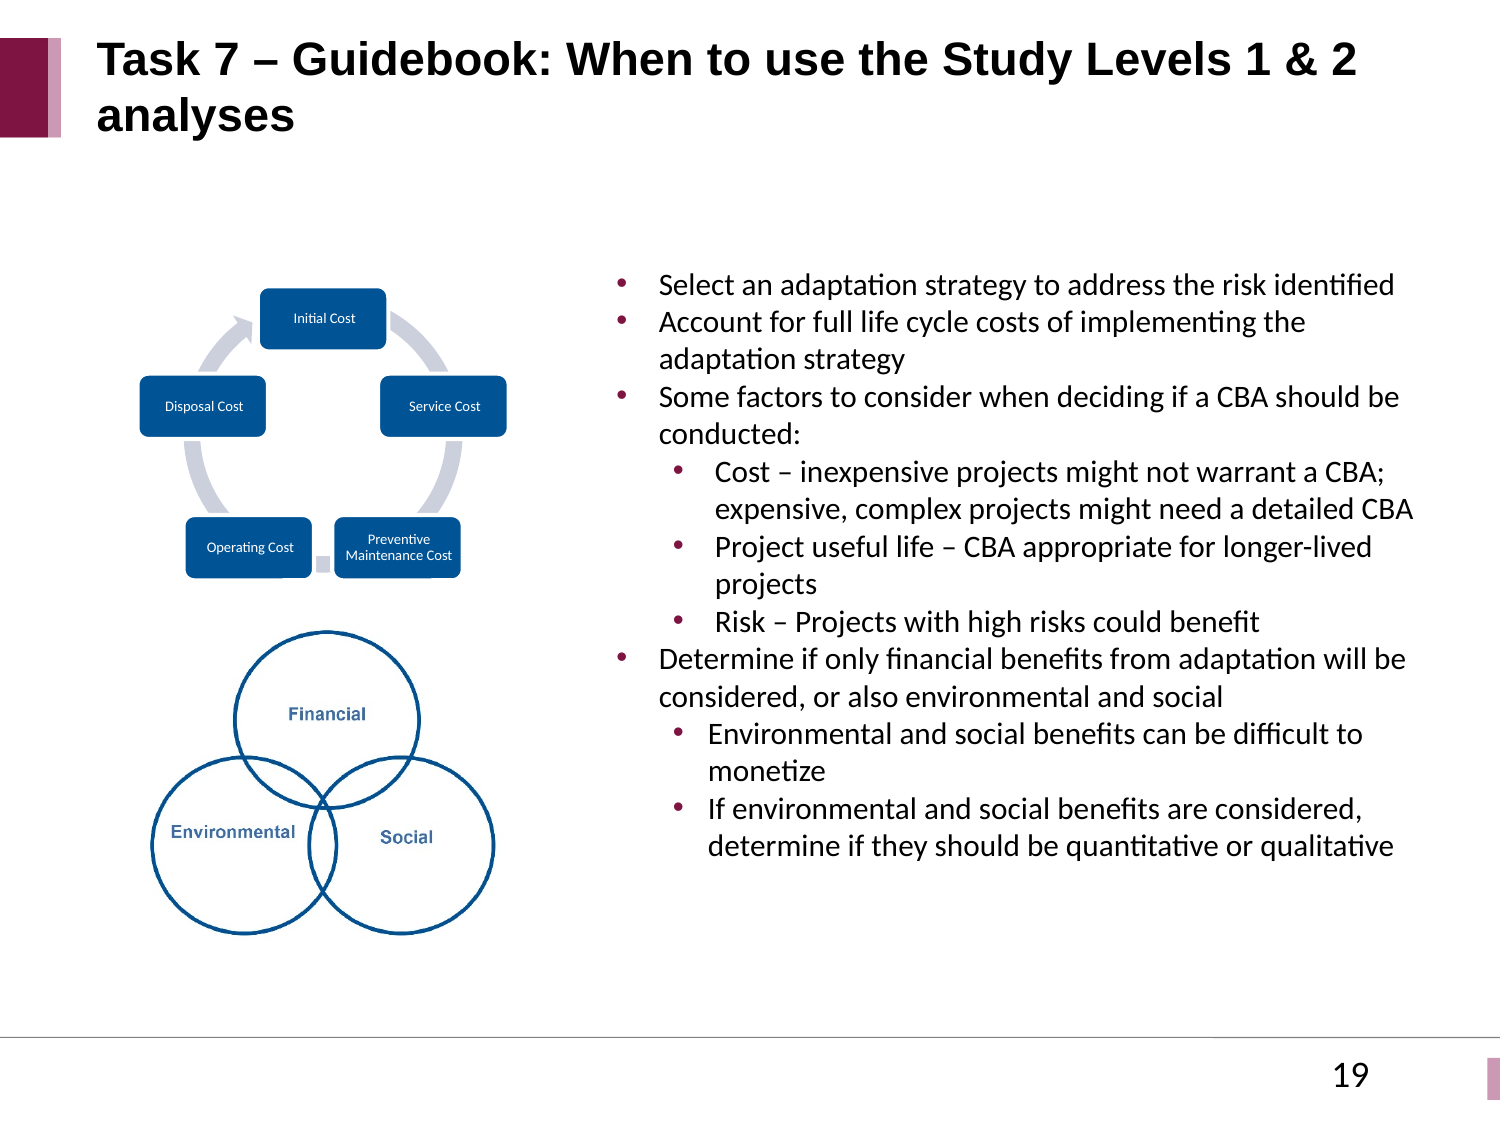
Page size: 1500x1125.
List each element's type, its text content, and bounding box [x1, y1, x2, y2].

text_box Select an adaptation strategy to address the risk identified Account for full life cycle costs of implementing the adaptation strategy Some factors to consider when deciding if a CBA should be conducted: Cost – inexpensive projects might not warrant a CBA; expensive, complex projects might need a detailed CBA Project useful life – CBA appropriate for longer-lived projects Risk – Projects with high risks could benefit Determine if only financial benefits from adaptation will be considered, or also environmental and social Environmental and social benefits can be difficult to monetize If environmental and social benefits are considered, determine if they should be quantitative or qualitative [601, 256, 1438, 905]
picture [0, 37, 63, 138]
slide_number 19 [1035, 1042, 1397, 1103]
title Task 7 – Guidebook: When to use the Study Levels 1 & 2 analyses [81, 45, 1461, 125]
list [0, 285, 647, 581]
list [143, 623, 502, 942]
